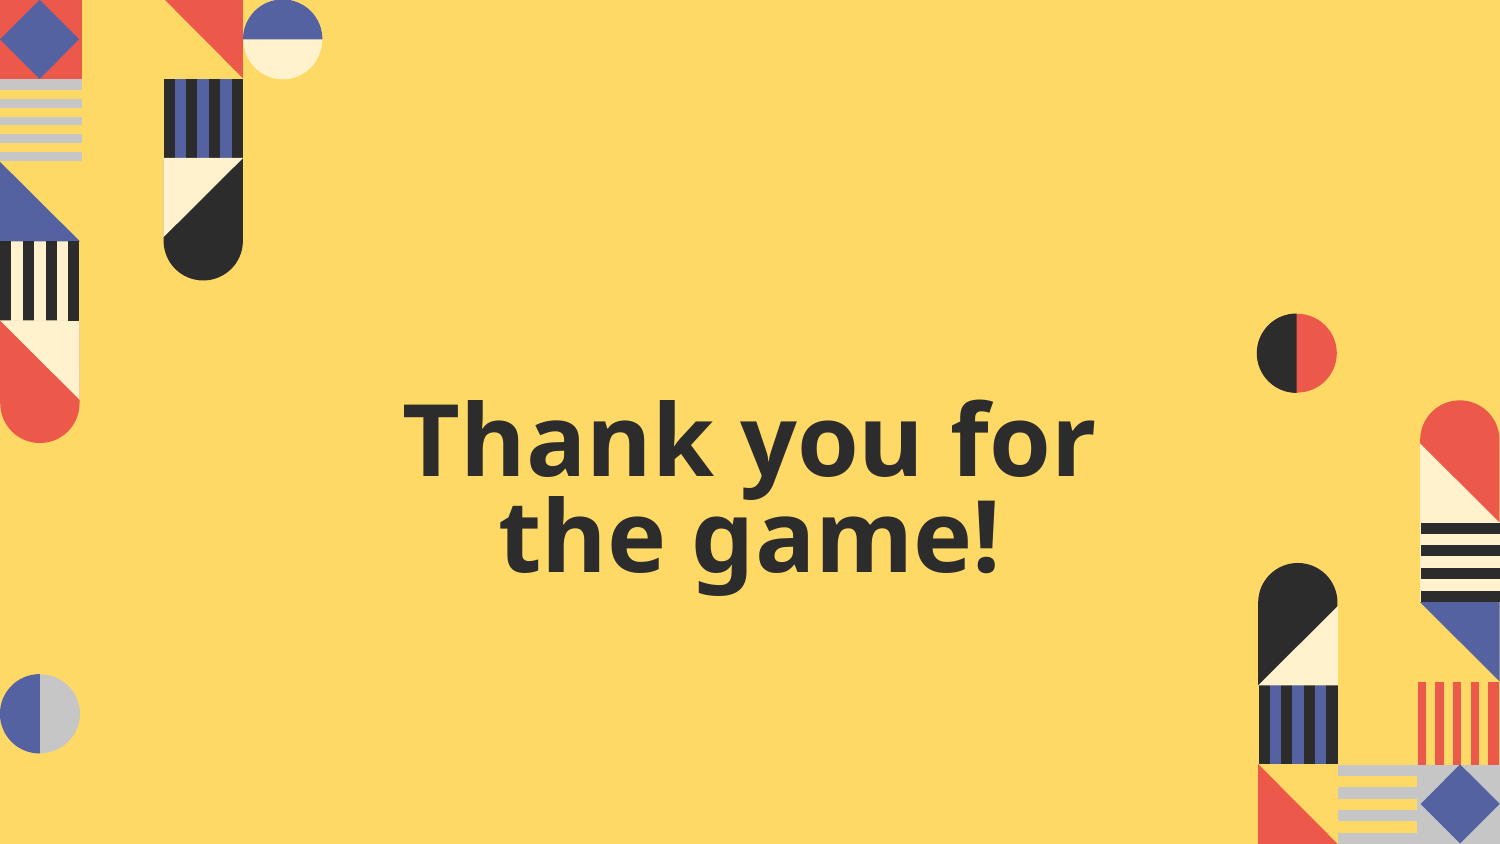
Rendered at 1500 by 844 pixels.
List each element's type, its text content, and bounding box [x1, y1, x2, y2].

title Thank you for the game! [322, 401, 1178, 590]
